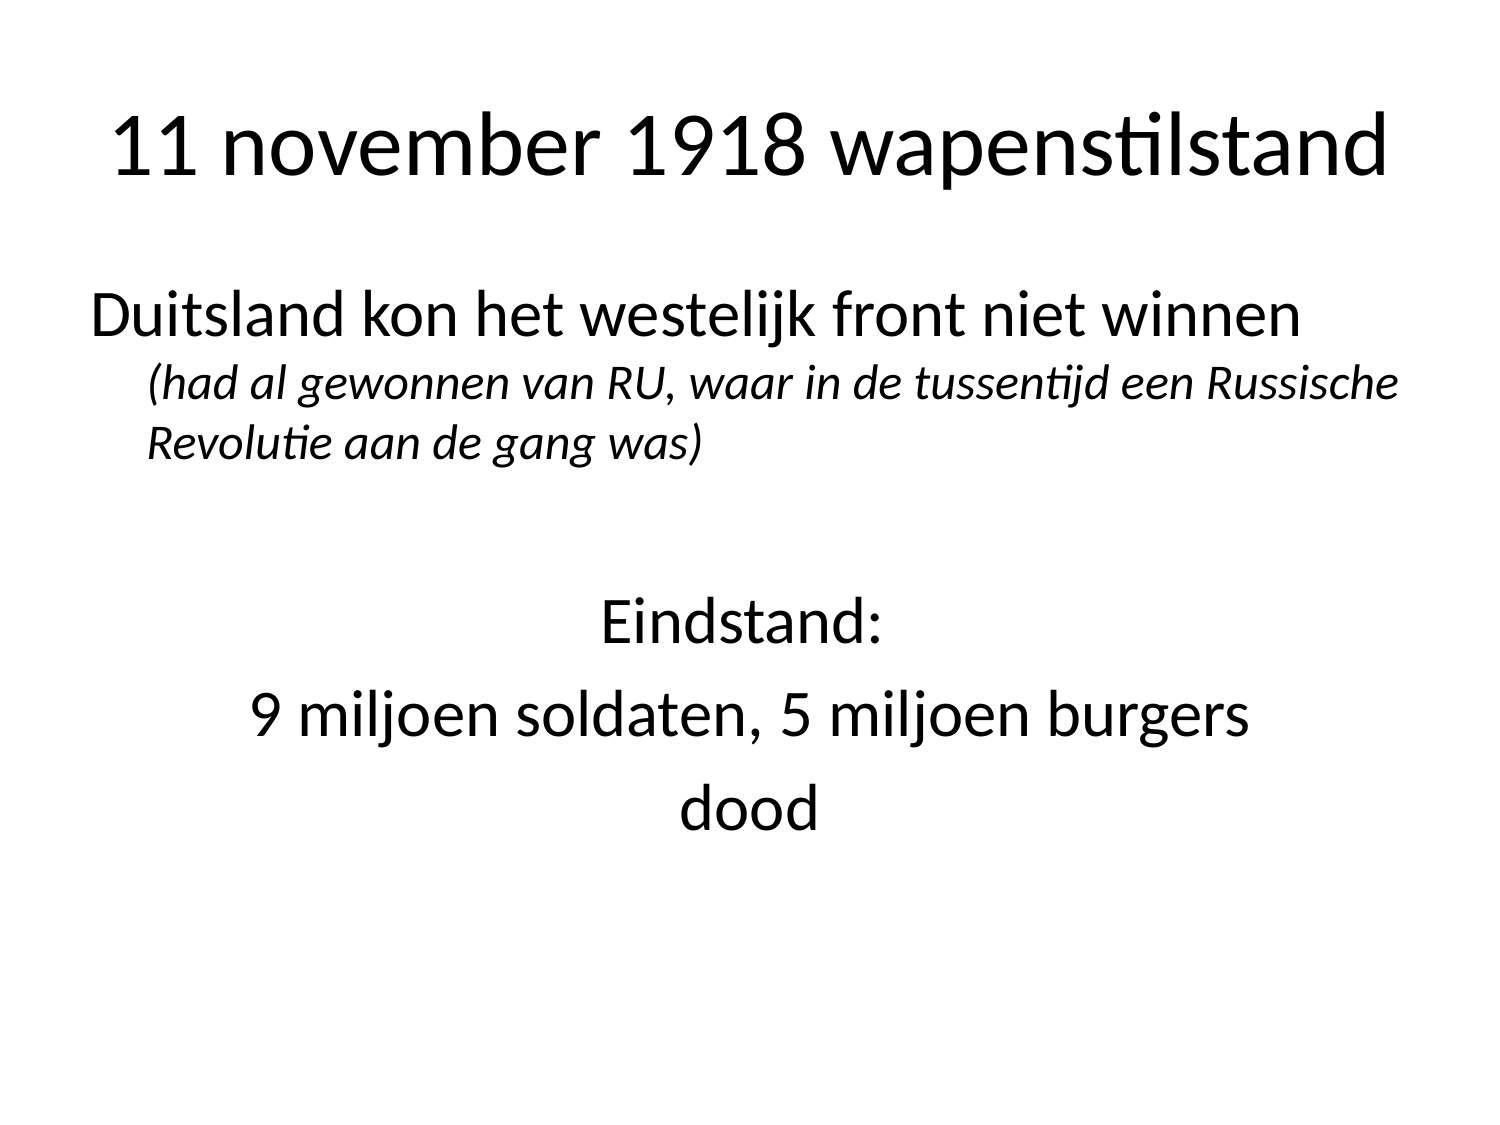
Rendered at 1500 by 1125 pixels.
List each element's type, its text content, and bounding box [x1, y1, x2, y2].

list Duitsland kon het westelijk front niet winnen (had al gewonnen van RU, waar in de tussentijd een Russische Revolutie aan de gang was) Eindstand: 9 miljoen soldaten, 5 miljoen burgers dood [75, 262, 1425, 1005]
title 11 november 1918 wapenstilstand [75, 45, 1425, 233]
